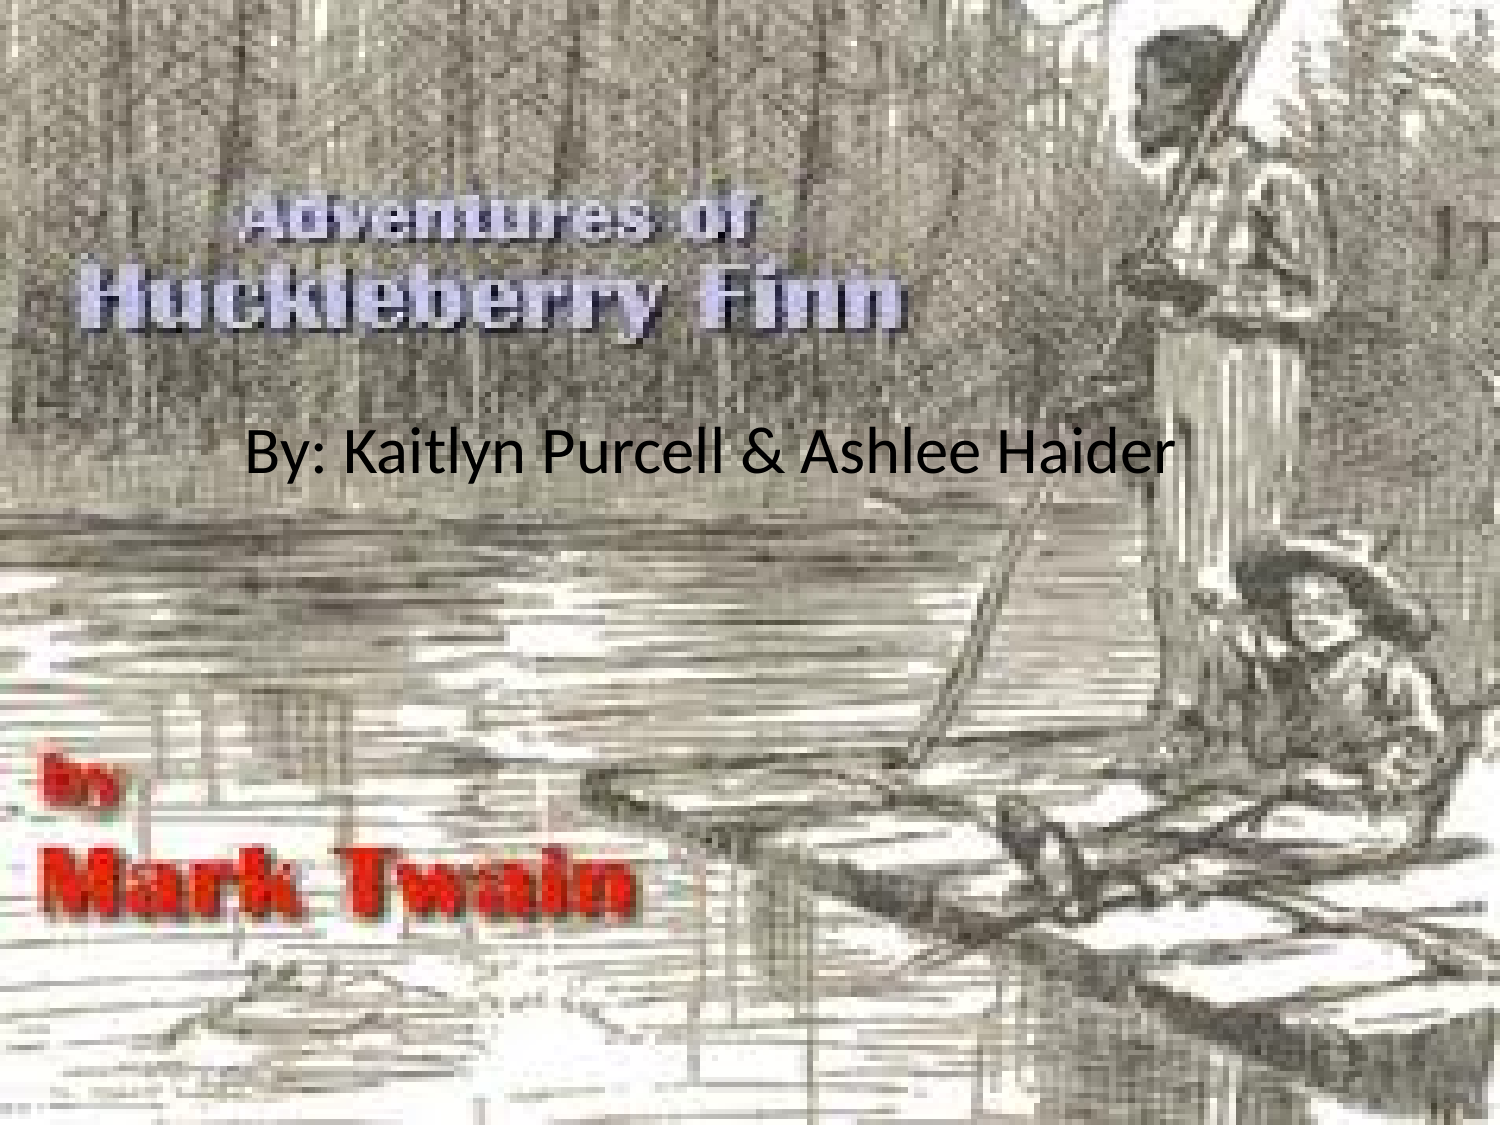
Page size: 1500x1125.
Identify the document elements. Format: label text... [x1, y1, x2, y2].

picture [0, 0, 1500, 1125]
text_box By: Kaitlyn Purcell & Ashlee Haider [187, 399, 1250, 495]
title [112, 349, 1388, 591]
